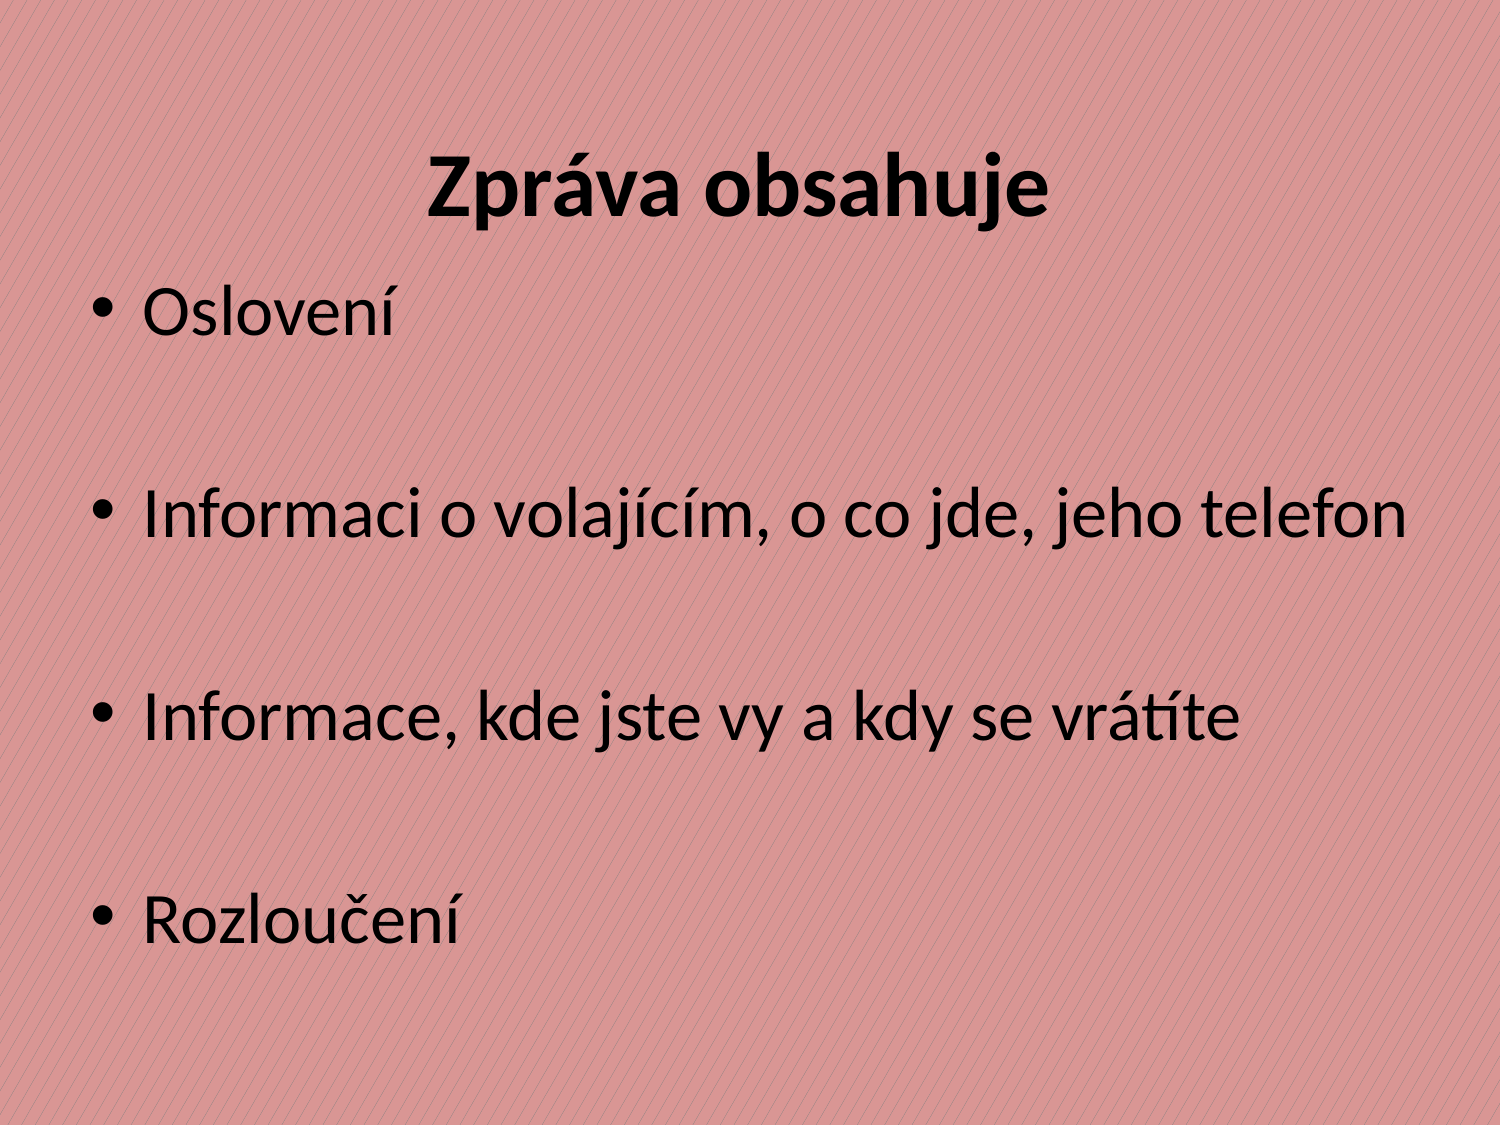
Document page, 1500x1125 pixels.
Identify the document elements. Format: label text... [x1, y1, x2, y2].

list Oslovení Informaci o volajícím, o co jde, jeho telefon Informace, kde jste vy a kdy se vrátíte Rozloučení [75, 255, 1425, 1005]
title Zpráva obsahuje [75, 45, 1425, 255]
